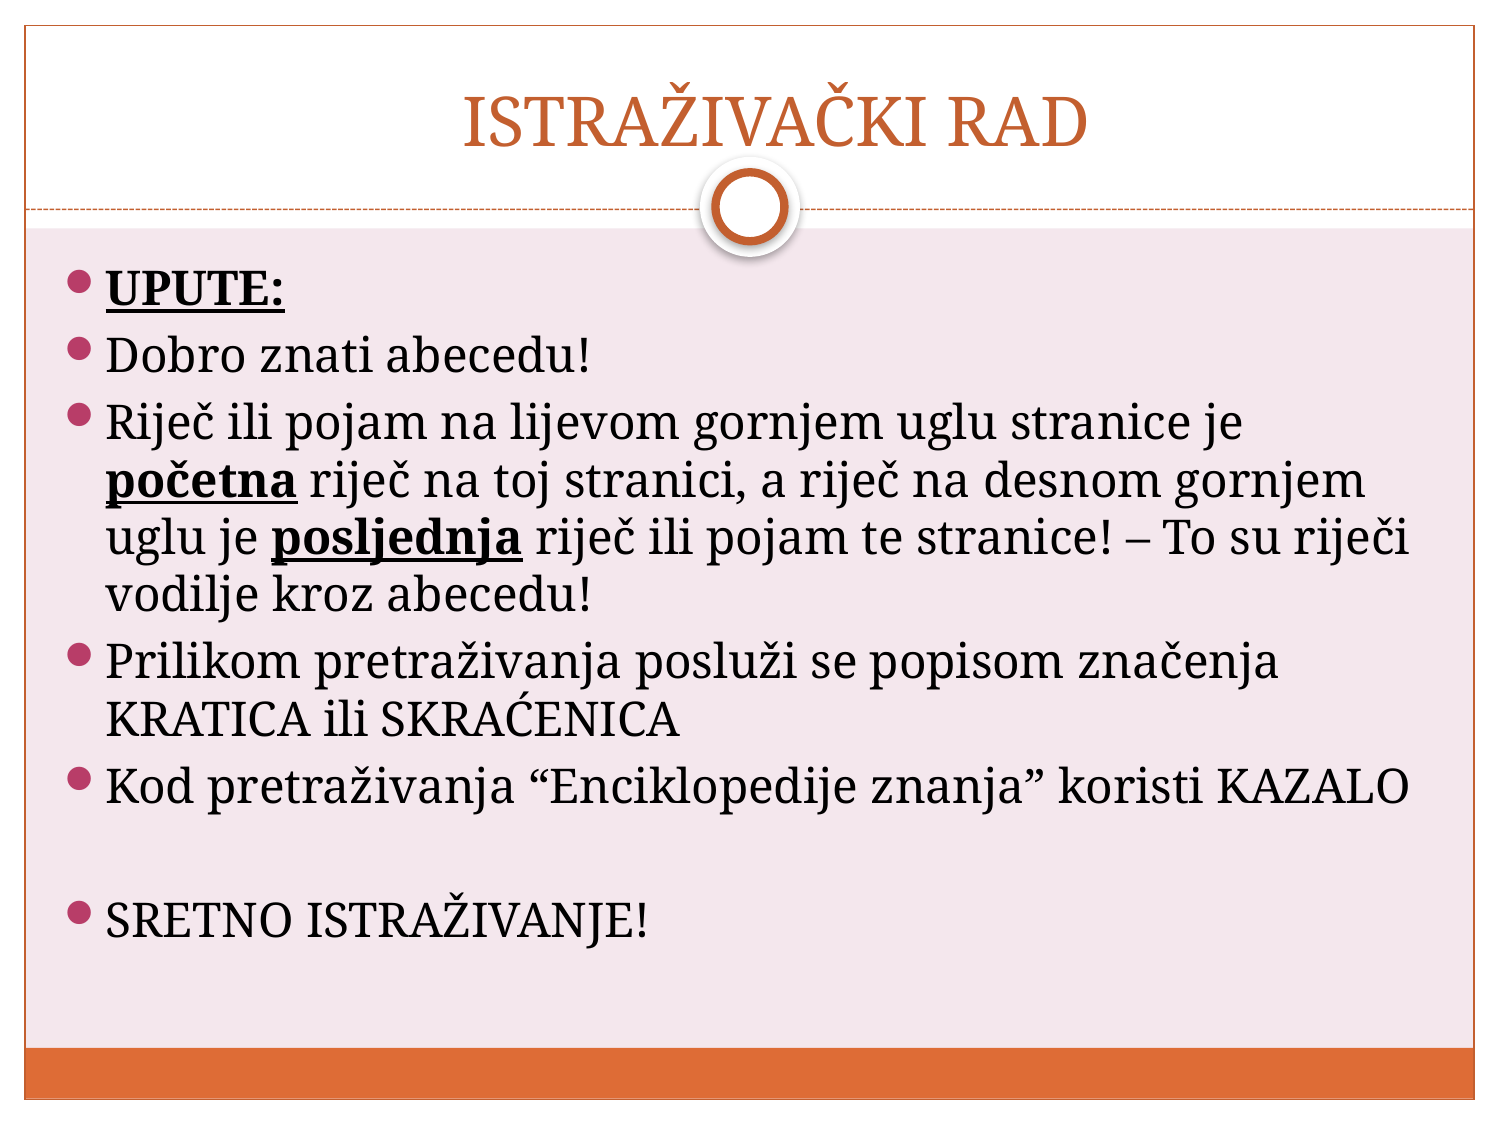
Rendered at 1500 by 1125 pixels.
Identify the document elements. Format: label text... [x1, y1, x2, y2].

title ISTRAŽIVAČKI RAD [76, 42, 1477, 168]
list UPUTE: Dobro znati abecedu! Riječ ili pojam na lijevom gornjem uglu stranice je početna riječ na toj stranici, a riječ na desnom gornjem uglu je posljednja riječ ili pojam te stranice! – To su riječi vodilje kroz abecedu! Prilikom pretraživanja posluži se popisom značenja KRATICA ili SKRAĆENICA Kod pretraživanja “Enciklopedije znanja” koristi KAZALO SRETNO ISTRAŽIVANJE! [49, 250, 1445, 1001]
